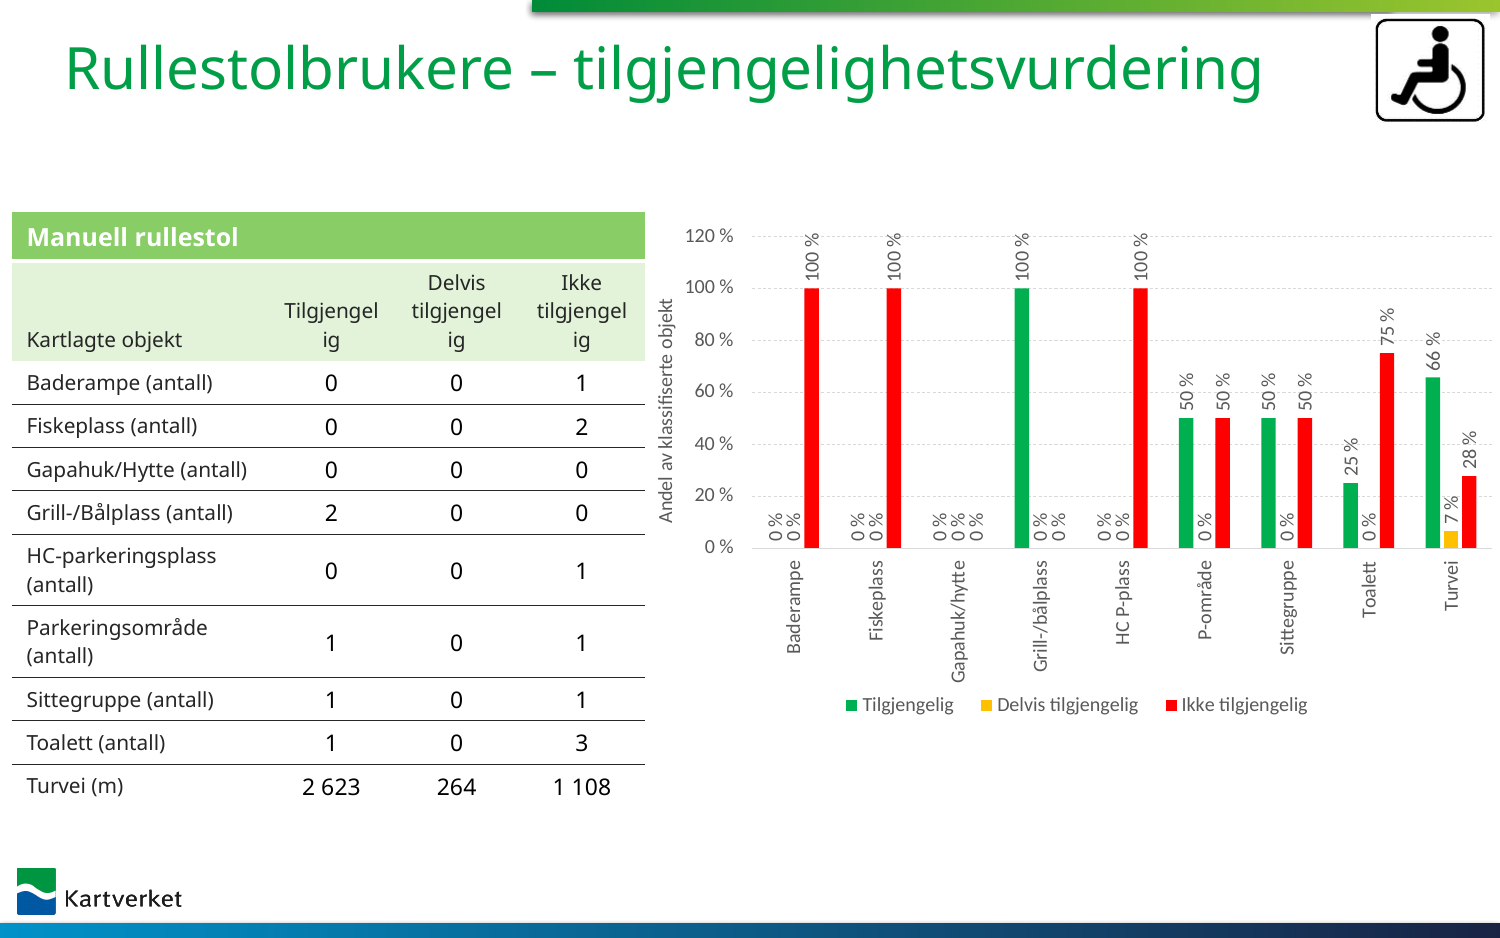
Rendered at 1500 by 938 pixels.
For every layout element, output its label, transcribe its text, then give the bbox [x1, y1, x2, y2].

table_cell 0 [519, 448, 638, 490]
table_cell 1 108 [519, 765, 645, 807]
table_cell 0 [394, 721, 519, 764]
table_cell 2 [519, 405, 638, 447]
table_cell 3 [519, 721, 645, 764]
table_cell 0 [394, 535, 519, 605]
table_cell Kartlagte objekt [12, 263, 269, 361]
table_cell Ikke tilgjengelig [519, 263, 638, 361]
table_cell Grill-/Bålplass (antall) [12, 491, 269, 534]
table_cell 1 [519, 606, 638, 677]
table_cell Parkeringsområde (antall) [12, 606, 269, 677]
table_cell Tilgjengelig [269, 263, 394, 361]
table_cell 2 623 [269, 765, 394, 807]
table_cell 1 [269, 678, 394, 720]
table_cell Fiskeplass (antall) [12, 405, 269, 447]
picture [643, 218, 1500, 728]
table_cell 1 [519, 361, 638, 404]
table_cell 0 [269, 448, 394, 490]
table_cell 0 [394, 361, 519, 404]
table_cell 0 [269, 361, 394, 404]
table_cell 0 [394, 405, 519, 447]
table_cell HC-parkeringsplass (antall) [12, 535, 269, 605]
table_cell 0 [394, 491, 519, 534]
table_cell 0 [394, 448, 519, 490]
table_cell 0 [269, 535, 394, 605]
table_cell Turvei (m) [12, 765, 269, 807]
table_cell 1 [519, 678, 638, 720]
table_cell 2 [269, 491, 394, 534]
table_cell 1 [519, 535, 638, 605]
table_cell Sittegruppe (antall) [12, 678, 269, 720]
text_box Rullestolbrukere – tilgjengelighetsvurdering [49, 12, 1372, 109]
table_cell 0 [519, 491, 638, 534]
table_cell Gapahuk/Hytte (antall) [12, 448, 269, 490]
table_cell 264 [394, 765, 519, 807]
table_cell 1 [269, 721, 394, 764]
table_header Manuell rullestol [12, 212, 645, 259]
picture [1371, 13, 1491, 127]
table_cell 0 [394, 678, 519, 720]
table_cell Delvis tilgjengelig [394, 263, 519, 361]
table_cell Toalett (antall) [12, 721, 269, 764]
table_cell 1 [269, 606, 394, 677]
table_cell 0 [269, 405, 394, 447]
table_cell 0 [394, 606, 519, 677]
table_cell Baderampe (antall) [12, 361, 269, 404]
